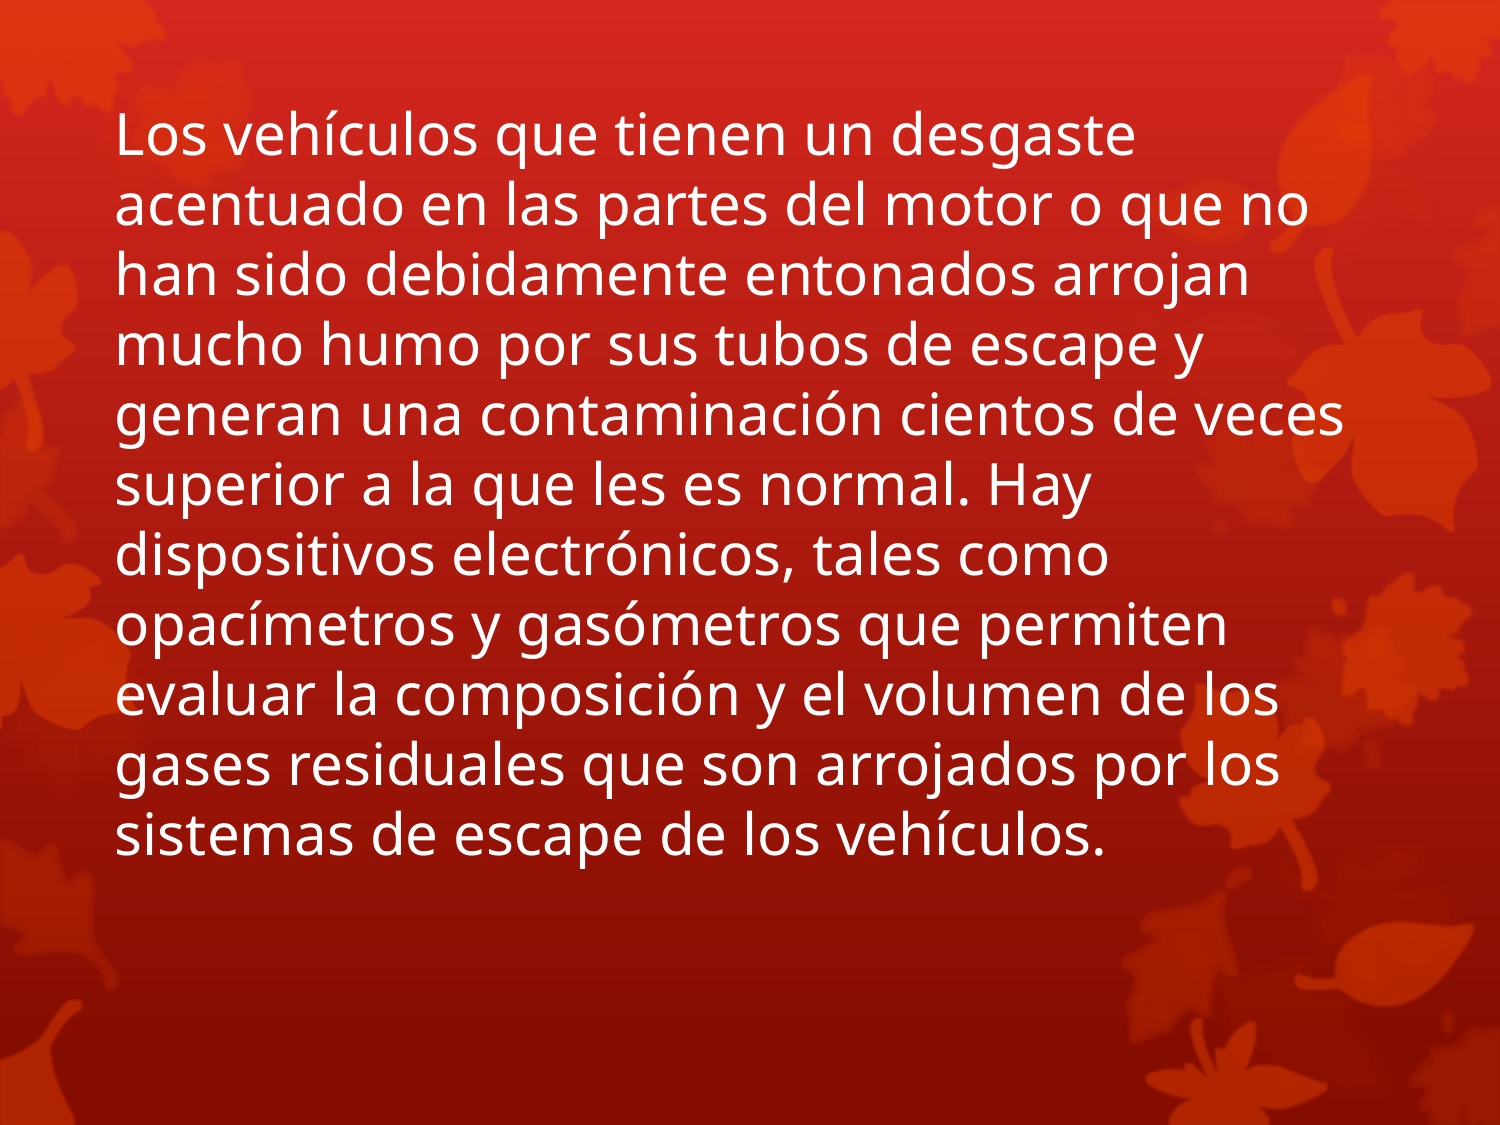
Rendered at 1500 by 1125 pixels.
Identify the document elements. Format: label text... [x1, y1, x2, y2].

text_box Los vehículos que tienen un desgaste acentuado en las partes del motor o que no han sido debidamente entonados arrojan mucho humo por sus tubos de escape y generan una contaminación cientos de veces superior a la que les es normal. Hay dispositivos electrónicos, tales como opacímetros y gasómetros que permiten evaluar la composición y el volumen de los gases residuales que son arrojados por los sistemas de escape de los vehículos. [100, 90, 1412, 875]
